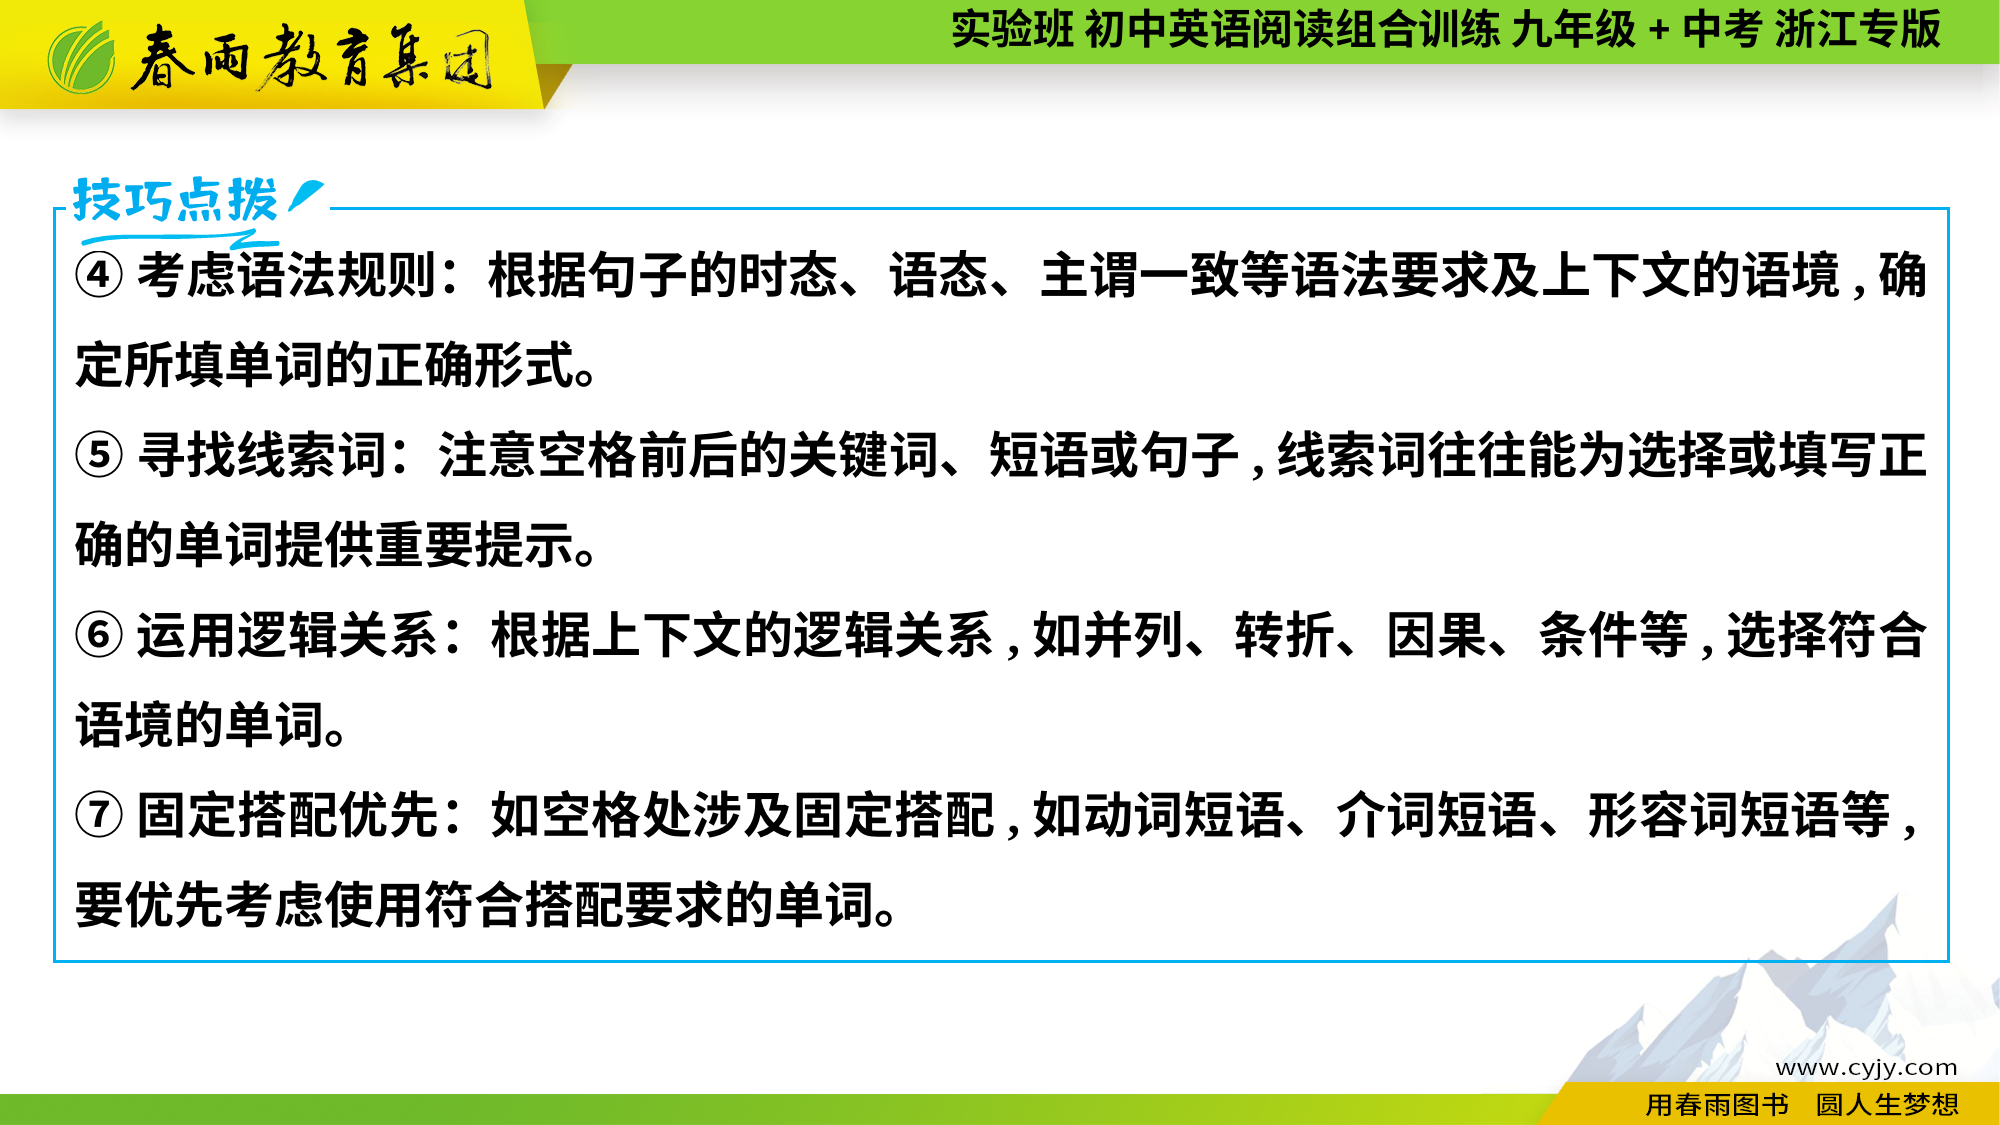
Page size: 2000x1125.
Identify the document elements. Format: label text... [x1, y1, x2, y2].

picture [0, 0, 2000, 1125]
text_box [1944, 208, 1949, 962]
text_box [54, 208, 59, 962]
list ④考虑语法规则：根据句子的时态、语态、主谓一致等语法要求及上下文的语境,确定所填单词的正确形式。 ⑤寻找线索词：注意空格前后的关键词、短语或句子,线索词往往能为选择或填写正确的单词提供重要提示。 ⑥运用逻辑关系：根据上下文的逻辑关系,如并列、转折、因果、条件等,选择符合语境的单词。 ⑦固定搭配优先：如空格处涉及固定搭配,如动词短语、介词短语、形容词短语等,要优先考虑使用符合搭配要求的单词。 [59, 146, 1944, 980]
